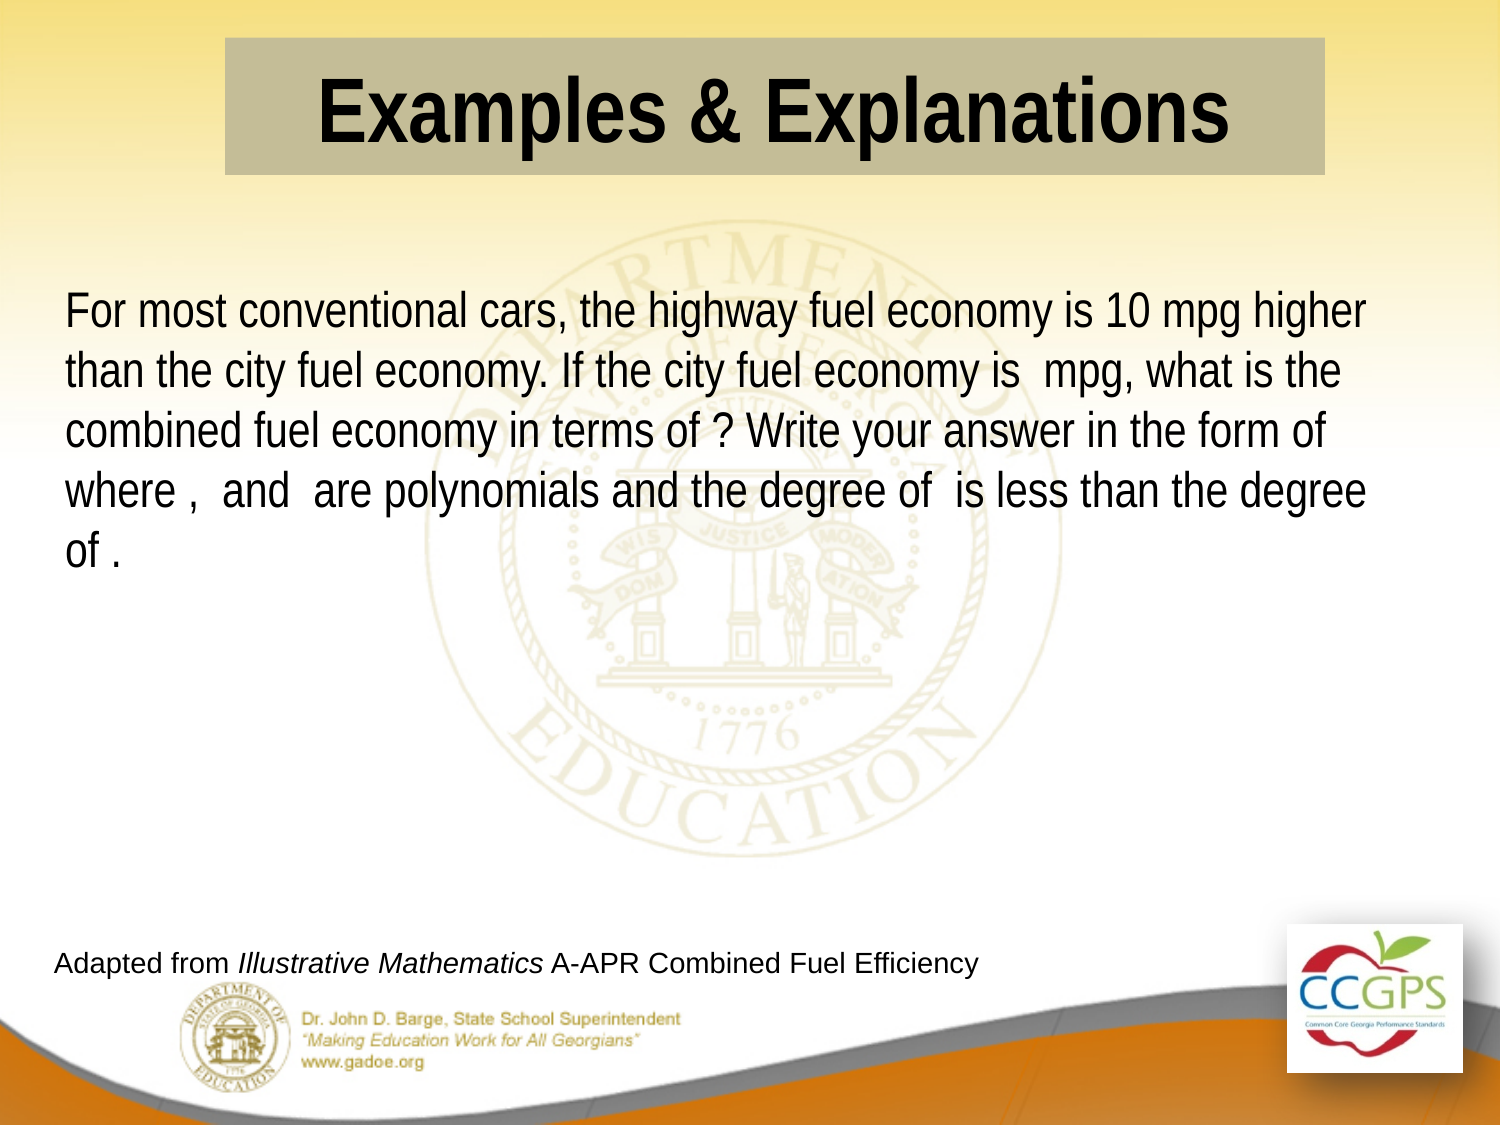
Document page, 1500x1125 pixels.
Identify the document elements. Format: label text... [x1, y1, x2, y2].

title Examples & Explanations [224, 37, 1326, 176]
picture [0, 0, 1500, 1125]
text_box Adapted from Illustrative Mathematics A-APR Combined Fuel Efficiency [39, 936, 995, 987]
